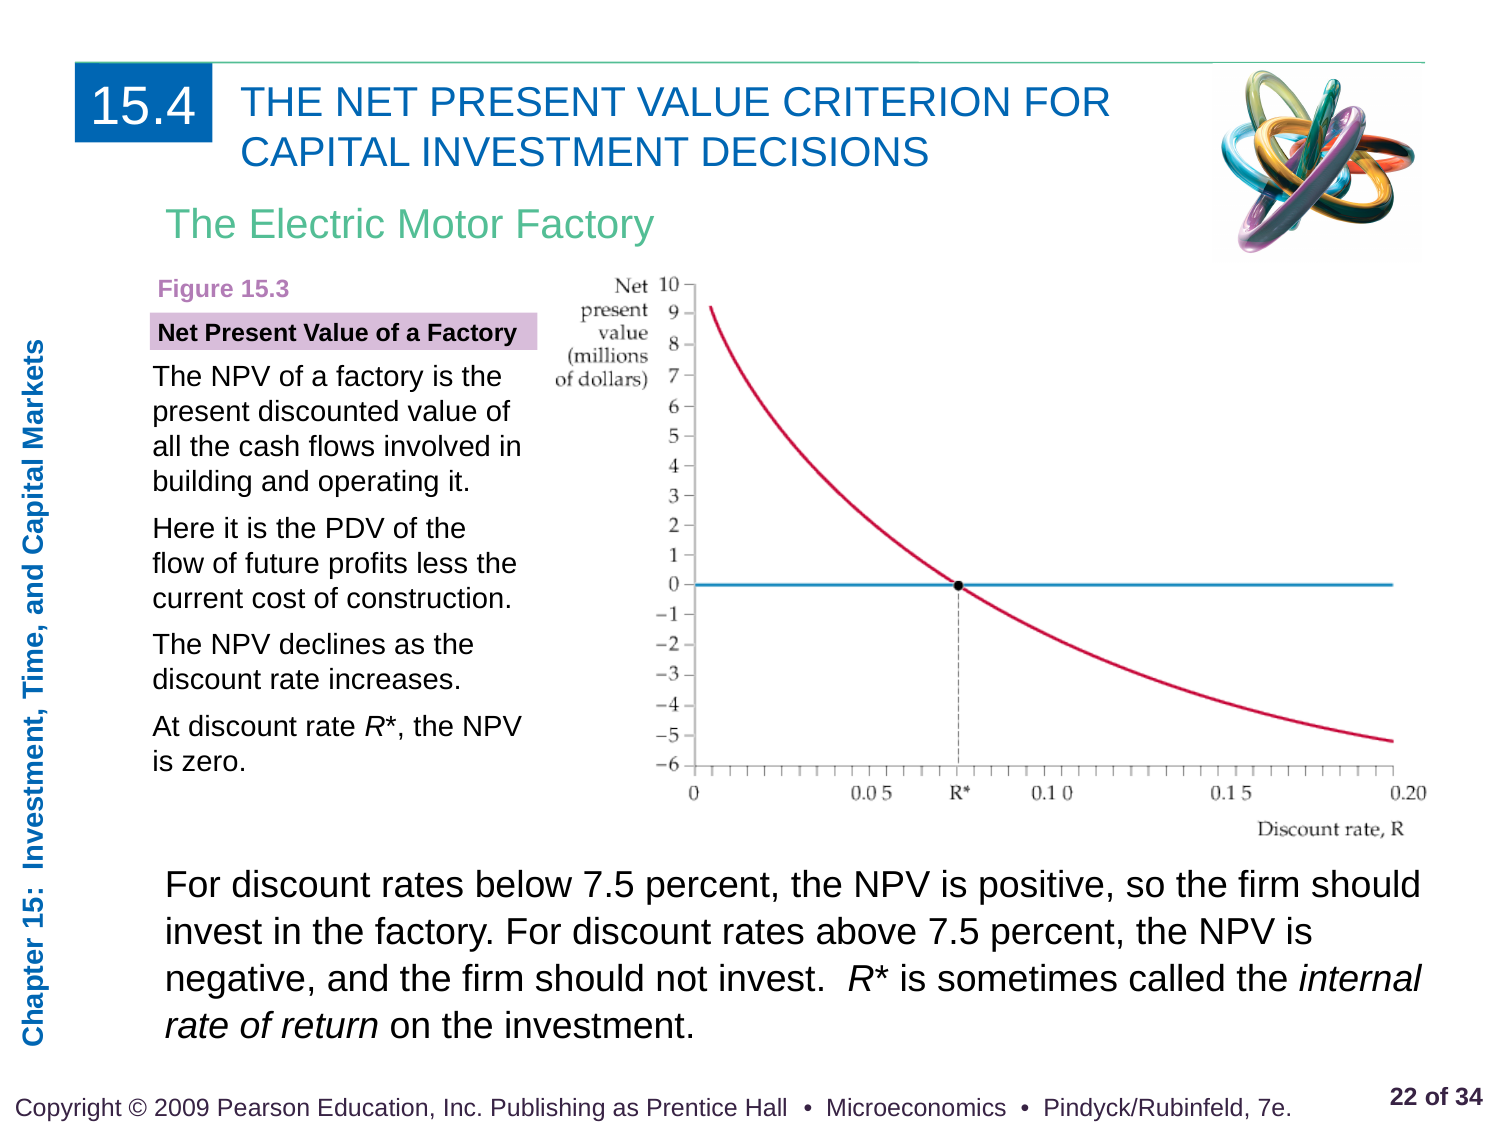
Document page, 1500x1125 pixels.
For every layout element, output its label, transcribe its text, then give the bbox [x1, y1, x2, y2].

list The Electric Motor Factory [150, 198, 1188, 258]
title THE NET PRESENT VALUE CRITERION FOR CAPITAL INVESTMENT DECISIONS [225, 143, 1212, 163]
picture [542, 63, 1438, 850]
text_box Figure 15.3 [150, 262, 475, 313]
text_box The NPV of a factory is the present discounted value of all the cash flows involved in building and operating it. Here it is the PDV of the flow of future profits less the current cost of construction. The NPV declines as the discount rate increases. At discount rate R*, the NPV is zero. [137, 350, 538, 839]
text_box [74, 62, 1425, 143]
text_box Net Present Value of a Factory [149, 312, 538, 350]
text_box For discount rates below 7.5 percent, the NPV is positive, so the firm should invest in the factory. For discount rates above 7.5 percent, the NPV is negative, and the firm should not invest. R* is sometimes called the internal rate of return on the investment. [150, 849, 1450, 1054]
